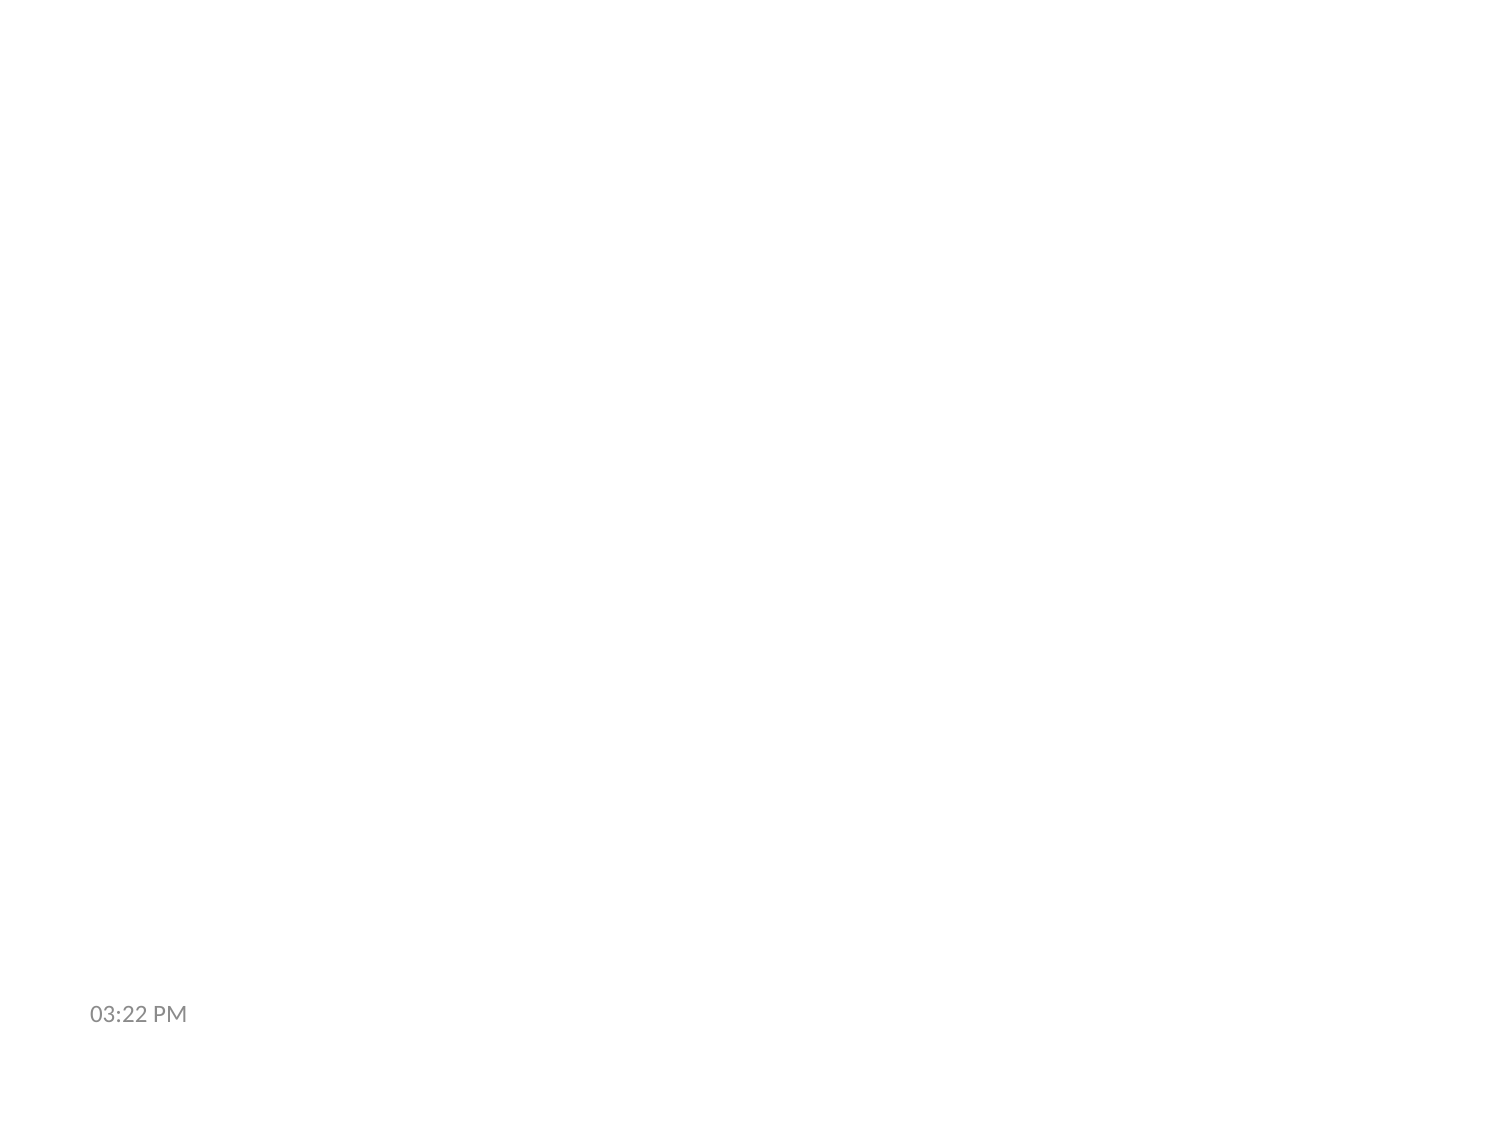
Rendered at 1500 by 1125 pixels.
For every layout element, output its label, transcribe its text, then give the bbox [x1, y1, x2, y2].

text_box 3:35 PM [75, 982, 425, 1043]
